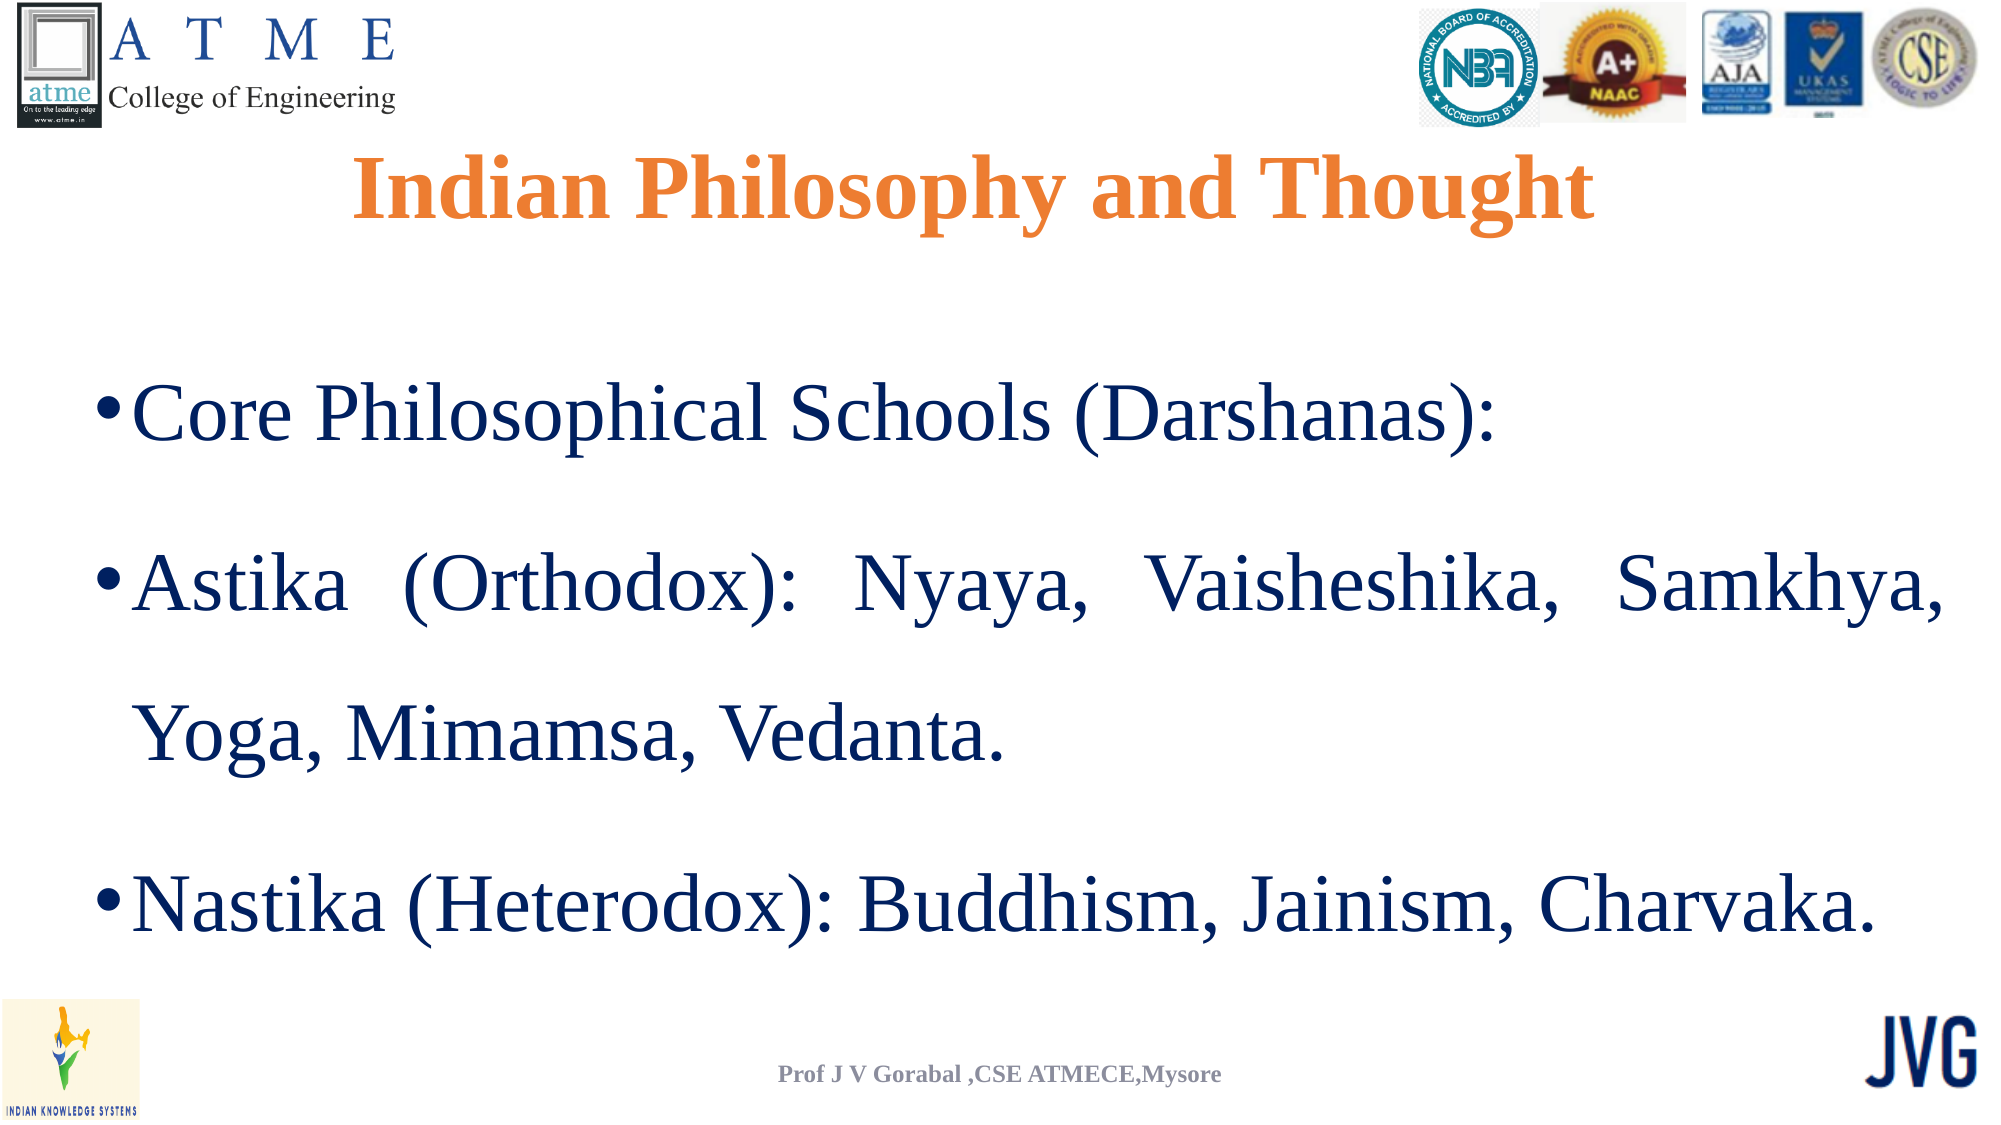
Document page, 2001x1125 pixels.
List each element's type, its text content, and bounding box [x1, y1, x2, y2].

picture [1503, 106, 1513, 115]
list Core Philosophical Schools (Darshanas): Astika (Orthodox): Nyaya, Vaisheshika, Samkhya, Yoga, Mimamsa, Vedanta. Nastika (Heterodox): Buddhism, Jainism, Charvaka. [79, 299, 1963, 1014]
picture [1488, 113, 1499, 121]
picture [1702, 2, 1983, 118]
picture [1853, 999, 2000, 1103]
picture [2, 999, 140, 1120]
picture [1419, 2, 1687, 128]
title Indian Philosophy and Thought [111, 134, 1837, 299]
picture [17, 2, 395, 128]
picture [1494, 17, 1502, 25]
footer Prof J V Gorabal ,CSE ATMECE,Mysore [662, 1042, 1338, 1103]
